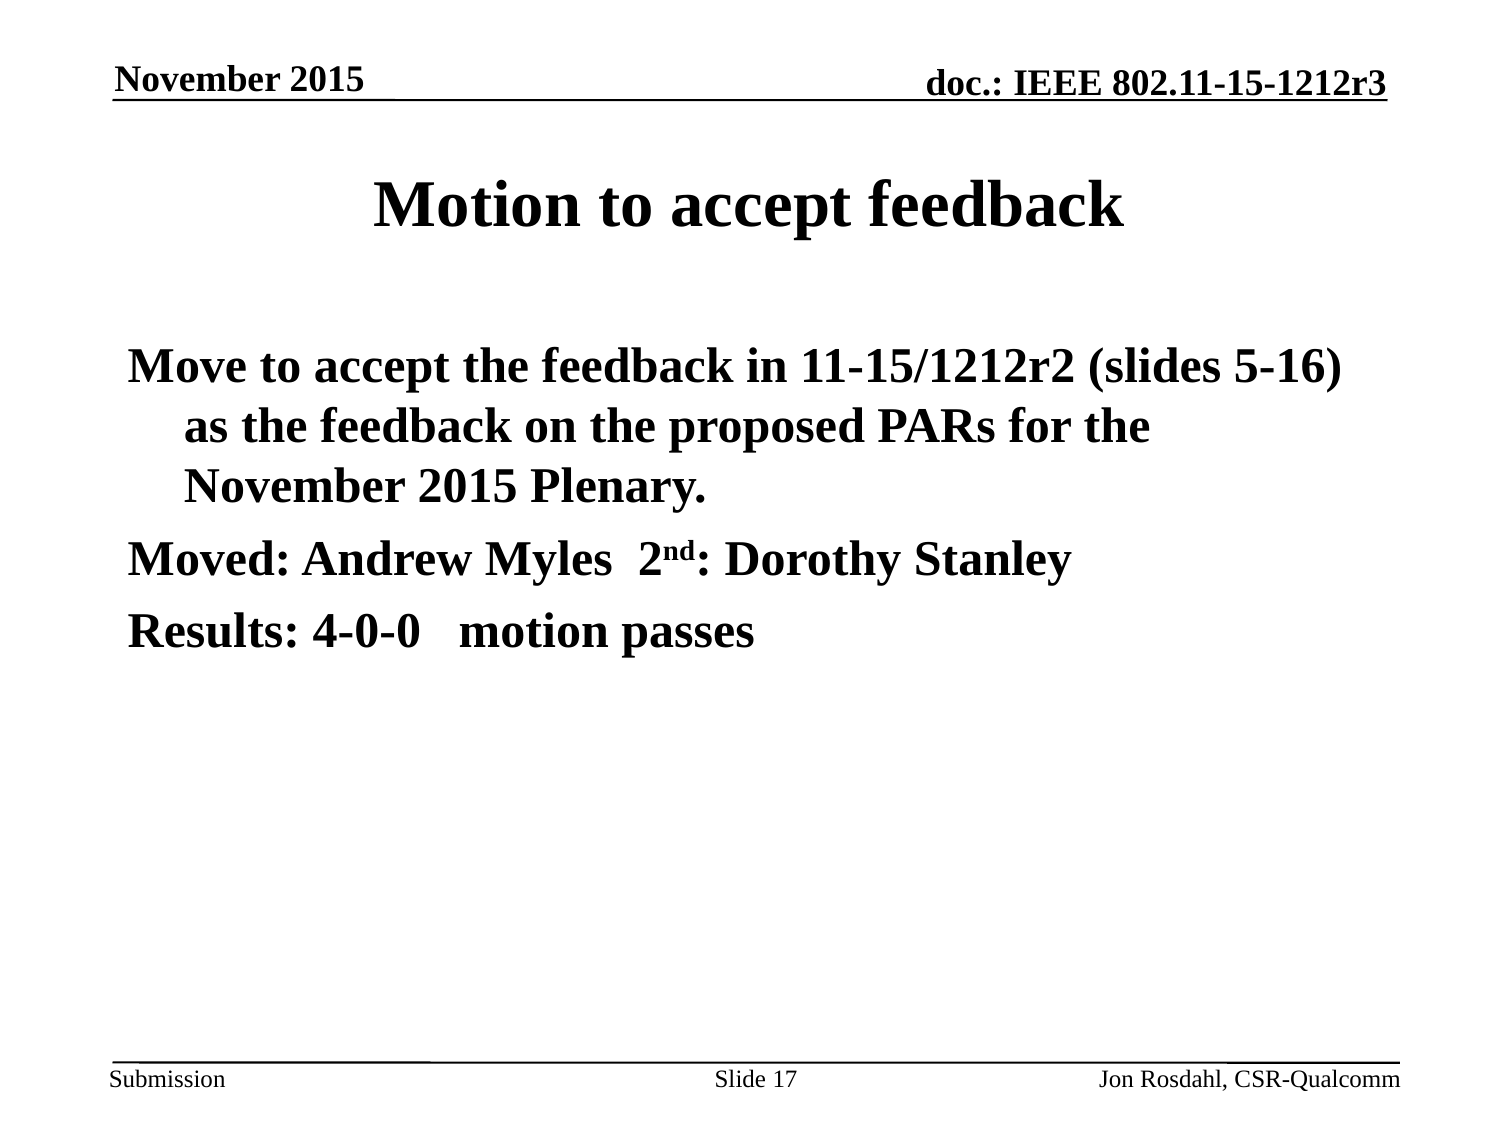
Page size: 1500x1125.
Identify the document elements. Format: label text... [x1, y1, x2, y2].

slide_number Slide 17 [712, 1061, 800, 1123]
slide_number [114, 54, 423, 100]
list Move to accept the feedback in 11-15/1212r2 (slides 5-16) as the feedback on the proposed PARs for the November 2015 Plenary. Moved: Andrew Myles 2nd: Dorothy Stanley Results: 4-0-0 motion passes [112, 324, 1388, 1000]
title Motion to accept feedback [112, 112, 1388, 288]
footer Jon Rosdahl, CSR-Qualcomm [878, 1061, 1402, 1093]
